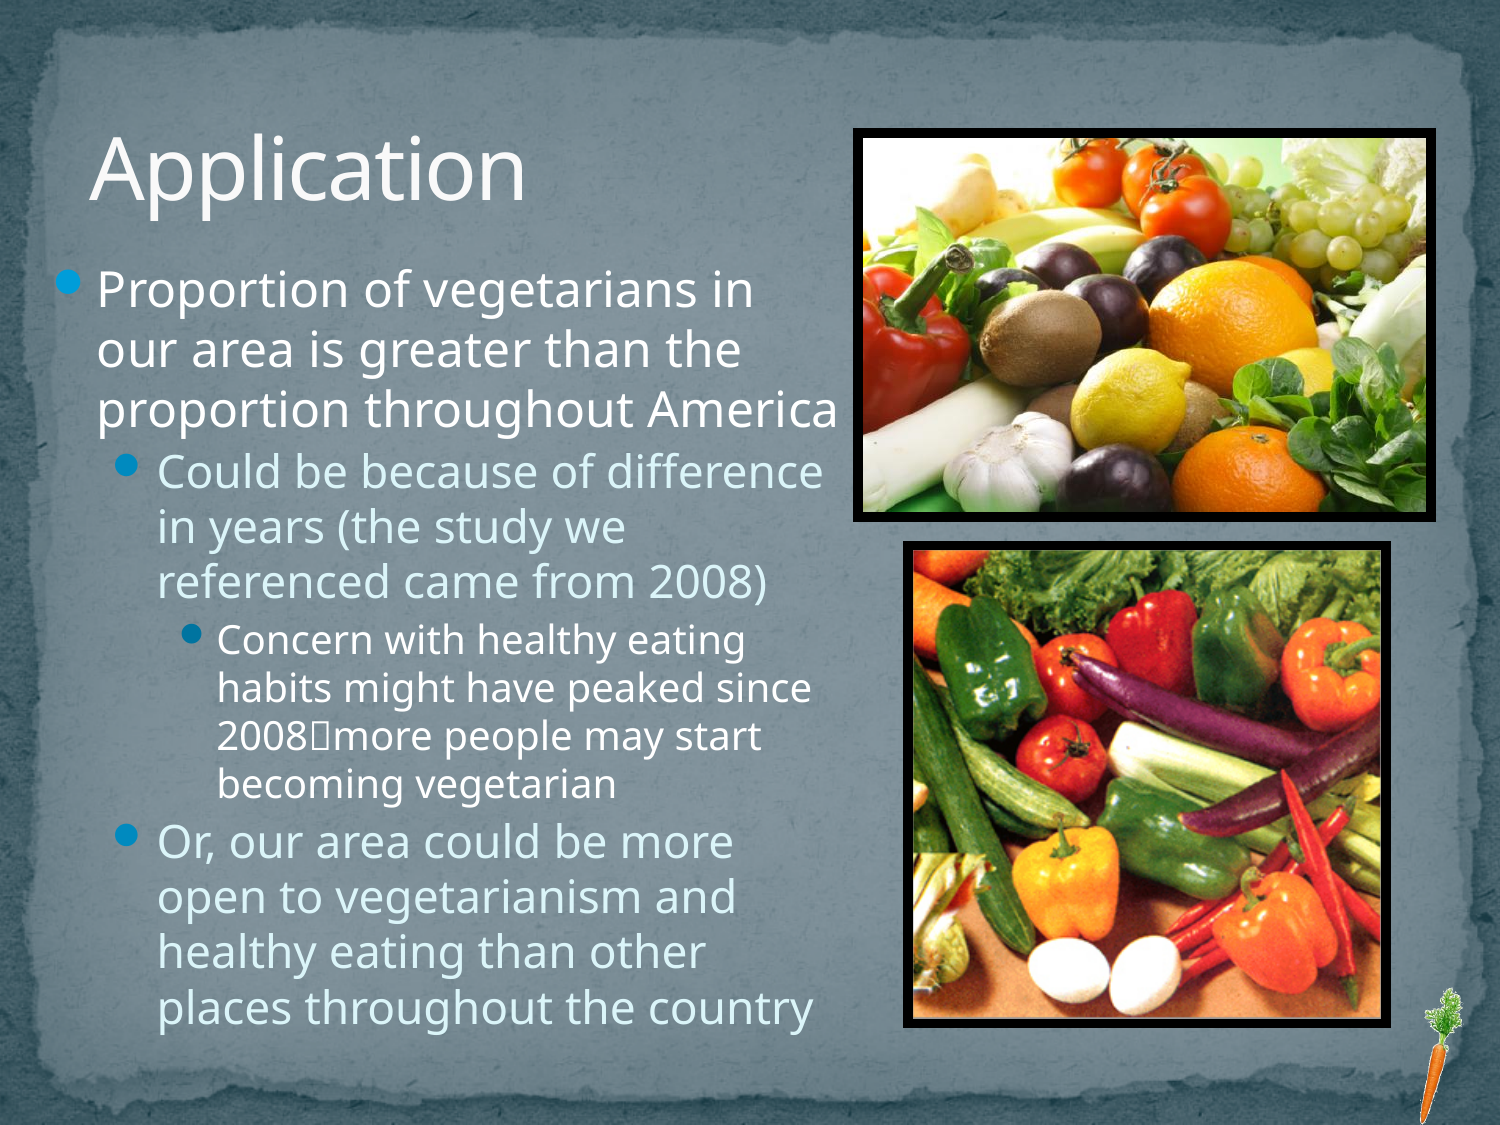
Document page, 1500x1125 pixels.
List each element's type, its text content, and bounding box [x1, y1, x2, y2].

list Proportion of vegetarians in our area is greater than the proportion throughout America Could be because of difference in years (the study we referenced came from 2008) Concern with healthy eating habits might have peaked since 2008more people may start becoming vegetarian Or, our area could be more open to vegetarianism and healthy eating than other places throughout the country [37, 249, 863, 1125]
picture [913, 550, 1383, 1020]
picture [1412, 987, 1467, 1125]
picture [862, 137, 1427, 514]
title Application [74, 24, 1425, 225]
